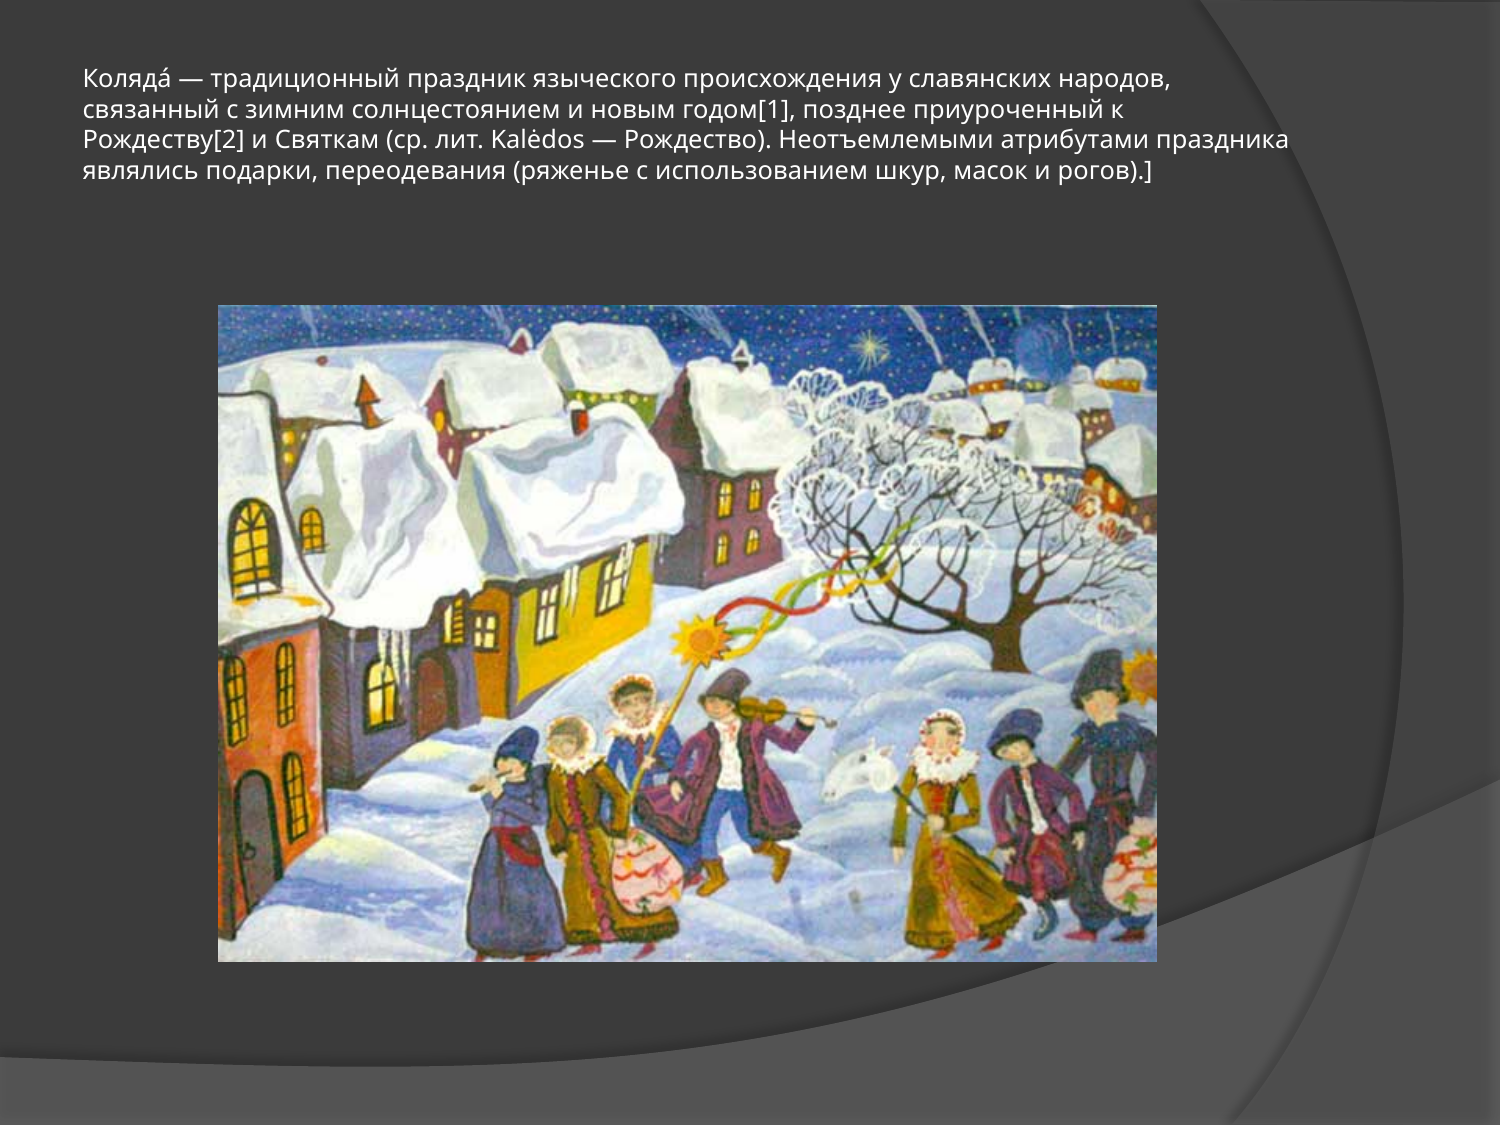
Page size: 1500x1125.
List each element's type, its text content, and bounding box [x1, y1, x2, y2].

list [218, 305, 1157, 963]
title Коляда́ — традиционный праздник языческого происхождения у славянских народов, связанный с зимним солнцестоянием и новым годом[1], позднее приуроченный к Рождеству[2] и Святкам (ср. лит. Kalėdos — Рождество). Неотъемлемыми атрибутами праздника являлись подарки, переодевания (ряженье с использованием шкур, масок и рогов).] [75, 45, 1300, 233]
